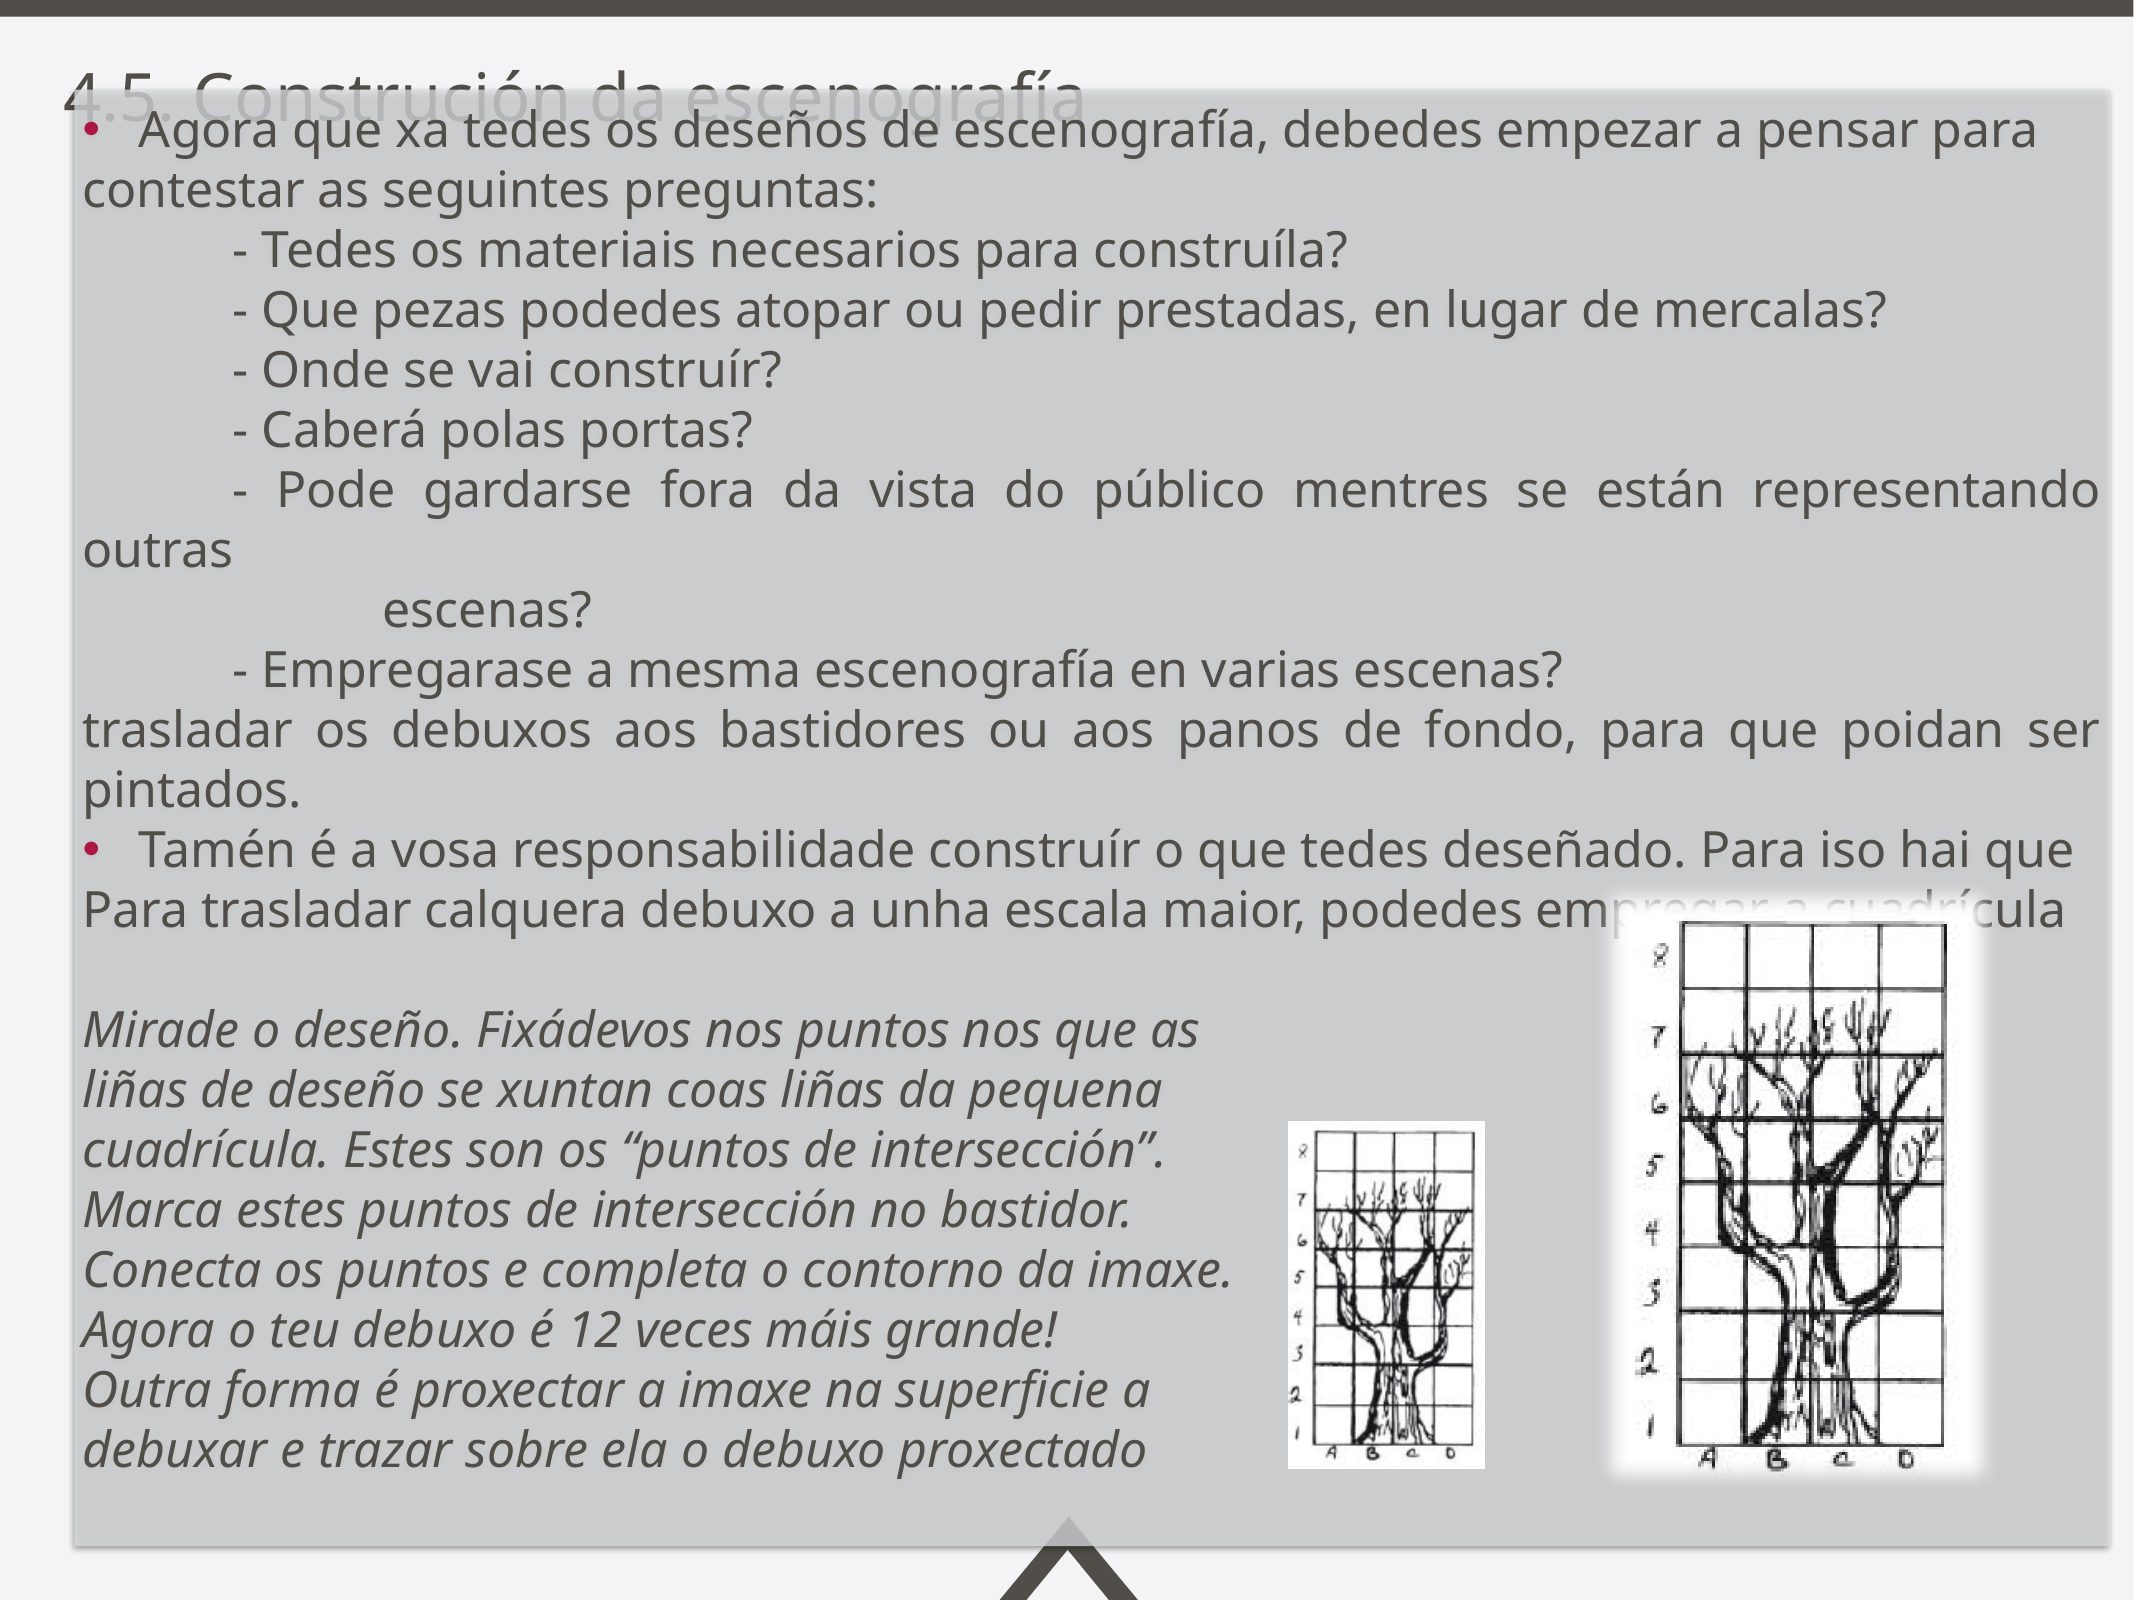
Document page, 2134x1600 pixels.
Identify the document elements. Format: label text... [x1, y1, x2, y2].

text_box Agora que xa tedes os deseños de escenografía, debedes empezar a pensar para contestar as seguintes preguntas: - Tedes os materiais necesarios para construíla? - Que pezas podedes atopar ou pedir prestadas, en lugar de mercalas? - Onde se vai construír? - Caberá polas portas? - Pode gardarse fora da vista do público mentres se están representando outras escenas? - Empregarase a mesma escenografía en varias escenas? trasladar os debuxos aos bastidores ou aos panos de fondo, para que poidan ser pintados. Tamén é a vosa responsabilidade construír o que tedes deseñado. Para iso hai que Para trasladar calquera debuxo a unha escala maior, podedes empregar a cuadrícula Mirade o deseño. Fixádevos nos puntos nos que as liñas de deseño se xuntan coas liñas da pequena cuadrícula. Estes son os “puntos de intersección”. Marca estes puntos de intersección no bastidor. Conecta os puntos e completa o contorno da imaxe. Agora o teu debuxo é 12 veces máis grande! Outra forma é proxectar a imaxe na superficie a debuxar e trazar sobre ela o debuxo proxectado [74, 89, 2110, 1547]
picture [1593, 879, 2001, 1494]
picture [1288, 1121, 1485, 1469]
text_box 4.5. Construción da escenografía [54, 46, 1098, 143]
